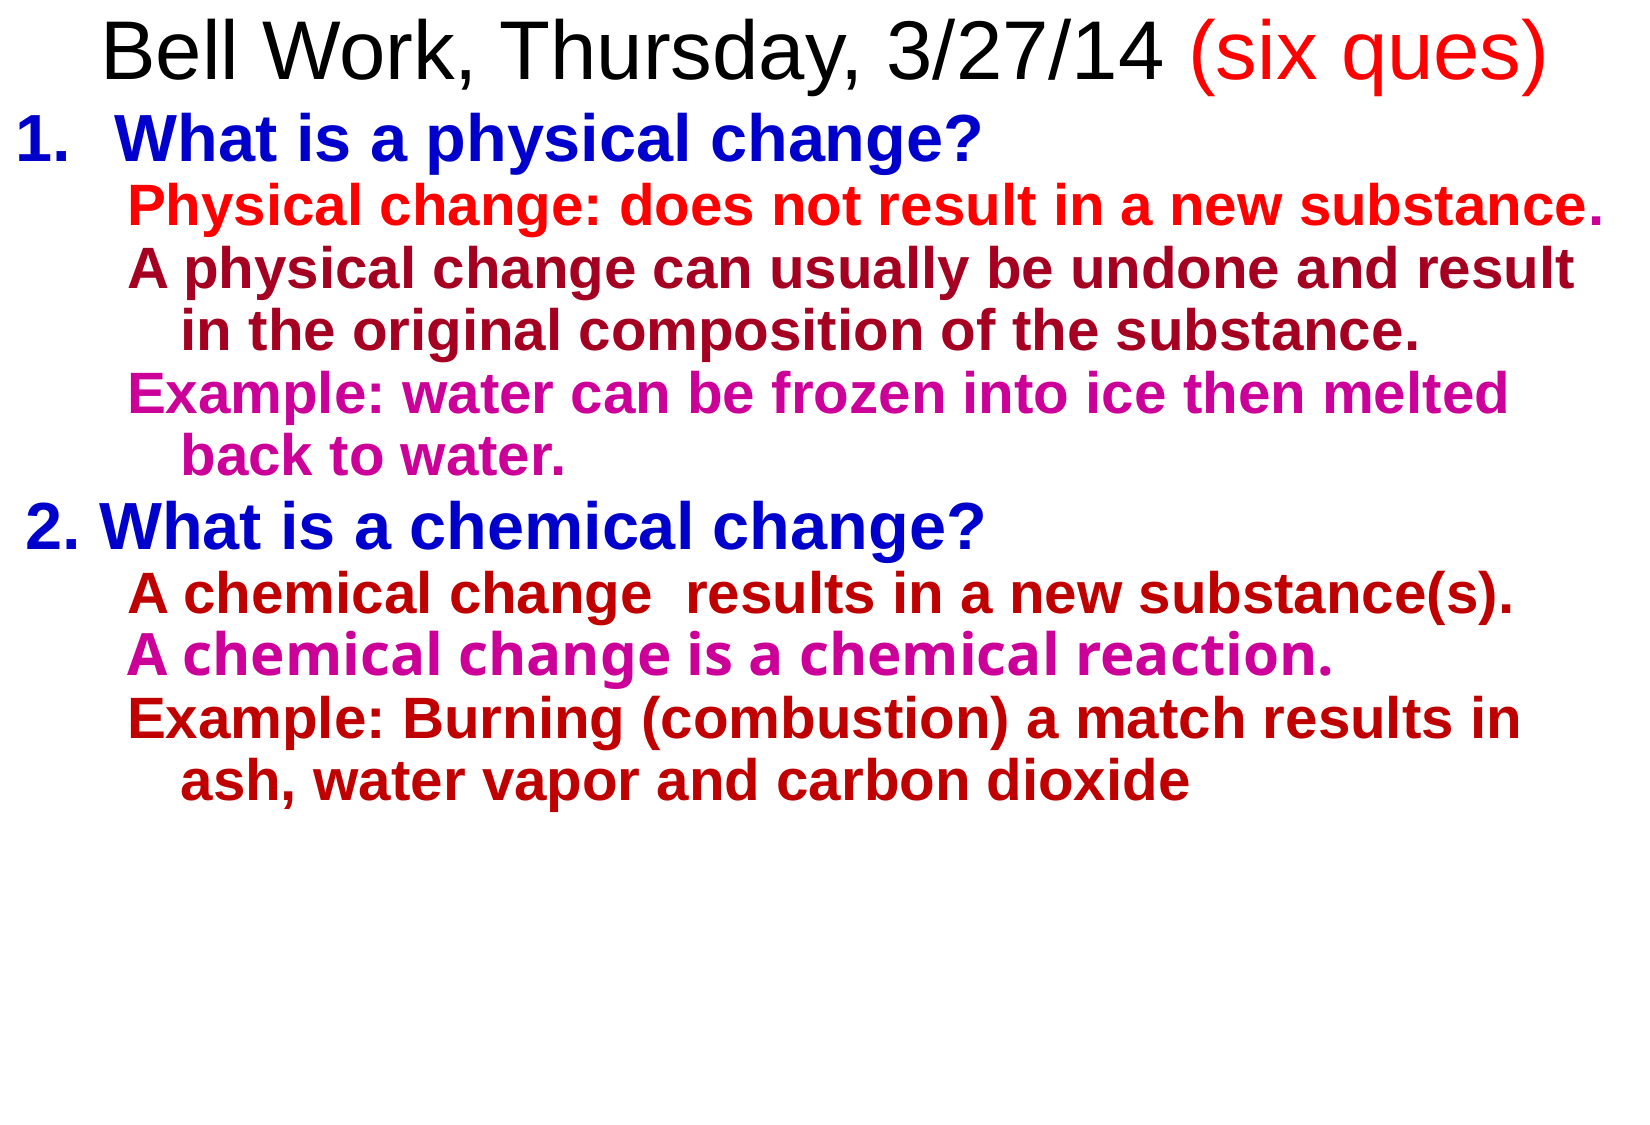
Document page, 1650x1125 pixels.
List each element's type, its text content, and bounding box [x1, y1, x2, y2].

list What is a physical change? Physical change: does not result in a new substance. A physical change can usually be undone and result in the original composition of the substance. Example: water can be frozen into ice then melted back to water. 2. What is a chemical change? A chemical change results in a new substance(s). A chemical change is a chemical reaction. Example: Burning (combustion) a match results in ash, water vapor and carbon dioxide [0, 87, 1650, 1125]
title Bell Work, Thursday, 3/27/14 (six ques) [0, 0, 1650, 87]
